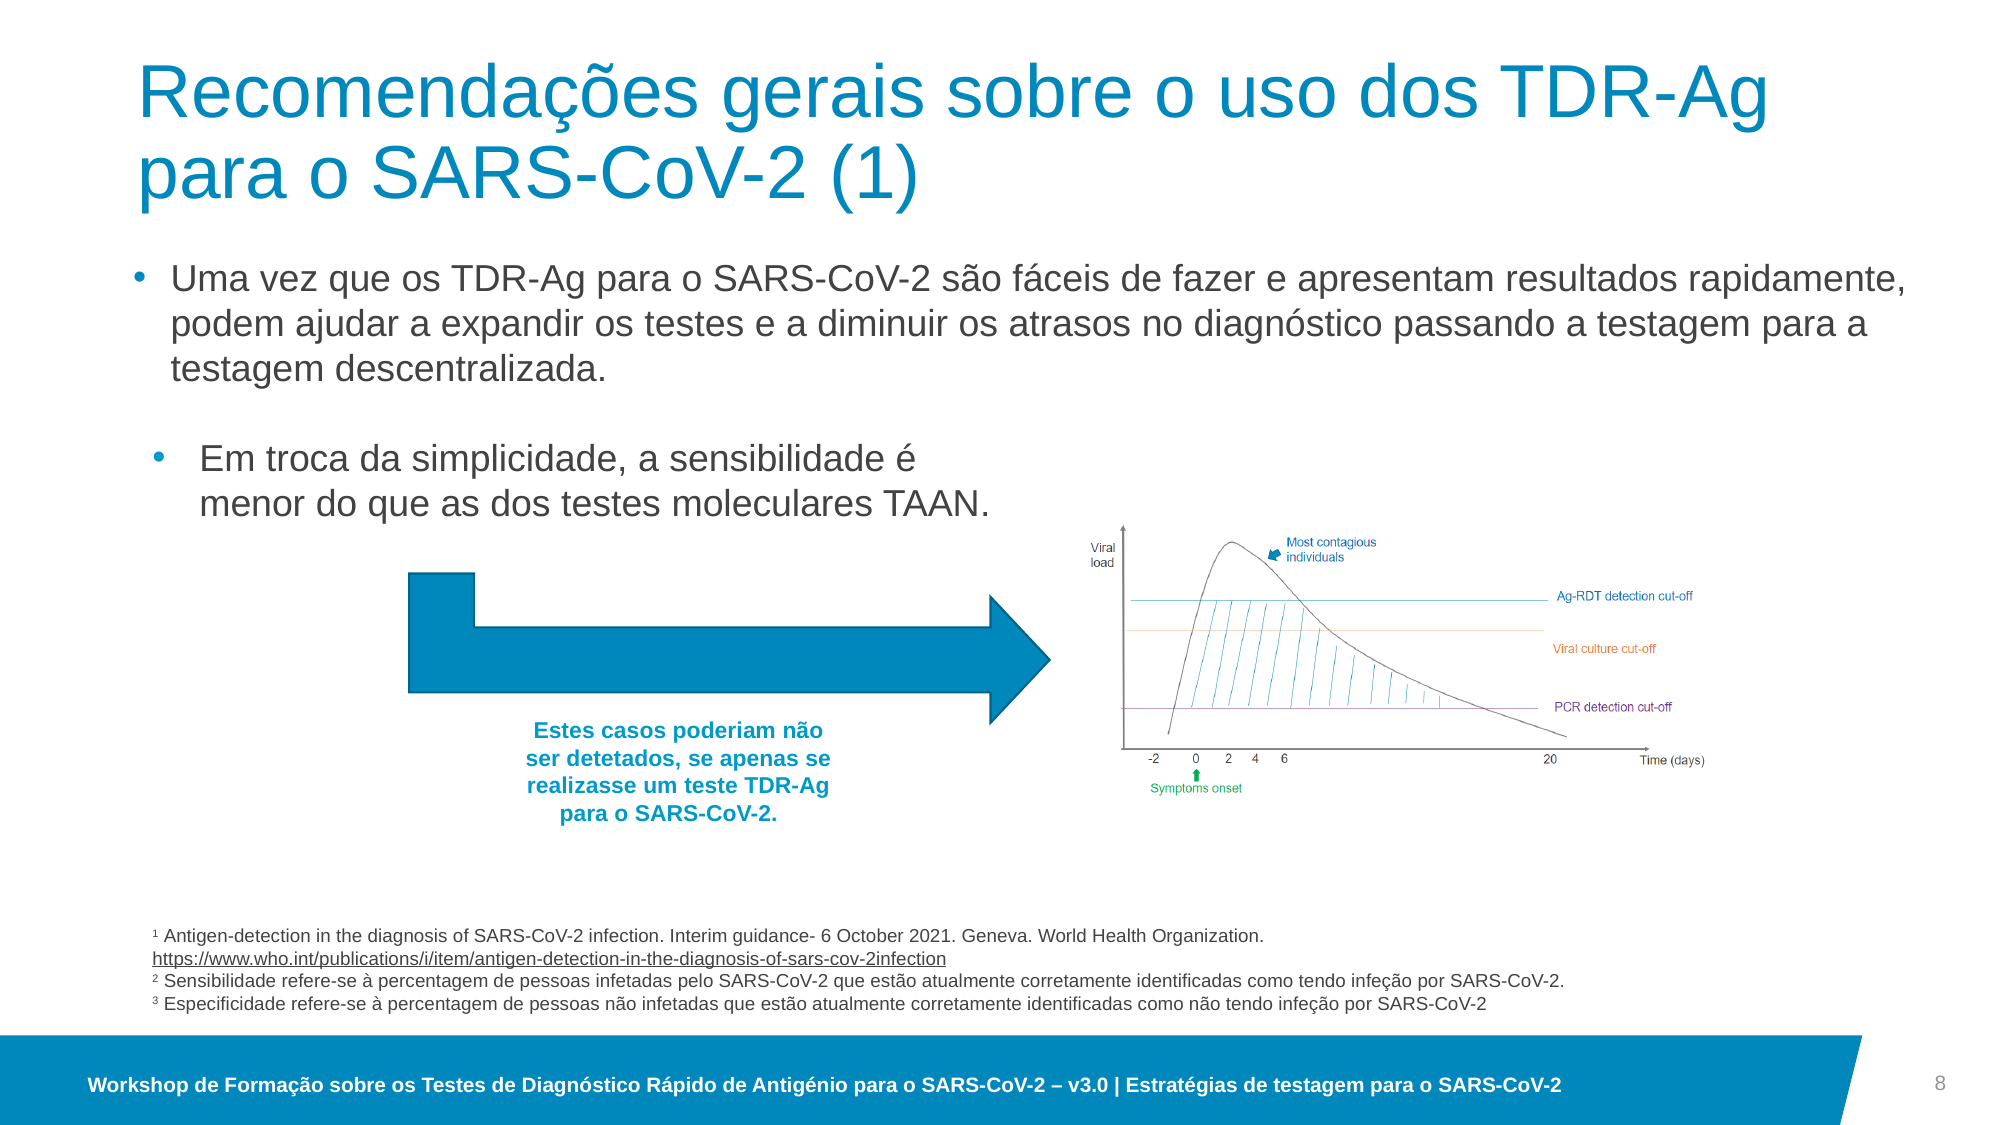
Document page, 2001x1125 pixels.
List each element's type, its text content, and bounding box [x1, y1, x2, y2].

footer Workshop de Formação sobre os Testes de Diagnóstico Rápido de Antigénio para o SARS-CoV-2 – v3.0 | Estratégias de testagem para o SARS-CoV-2 [87, 1042, 1613, 1125]
slide_number 8 [1862, 1035, 1947, 1125]
title Recomendações gerais sobre o uso dos TDR-Ag para o SARS-CoV-2 (1) [137, 59, 1863, 215]
text_box 1 Antigen-detection in the diagnosis of SARS-CoV-2 infection. Interim guidance- 6 October 2021. Geneva. World Health Organization. https://www.who.int/publications/i/item/antigen-detection-in-the-diagnosis-of-sars-cov-2infection 2 Sensibilidade refere-se à percentagem de pessoas infetadas pelo SARS-CoV-2 que estão atualmente corretamente identificadas como tendo infeção por SARS-CoV-2. 3 Especificidade refere-se à percentagem de pessoas não infetadas que estão atualmente corretamente identificadas como não tendo infeção por SARS-CoV-2 [137, 916, 1779, 1022]
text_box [409, 573, 1050, 835]
picture [1083, 502, 1707, 797]
list Uma vez que os TDR-Ag para o SARS-CoV-2 são fáceis de fazer e apresentam resultados rapidamente, podem ajudar a expandir os testes e a diminuir os atrasos no diagnóstico passando a testagem para a testagem descentralizada. [118, 246, 1931, 917]
text_box Em troca da simplicidade, a sensibilidade é menor do que as dos testes moleculares TAAN. [137, 426, 1011, 577]
